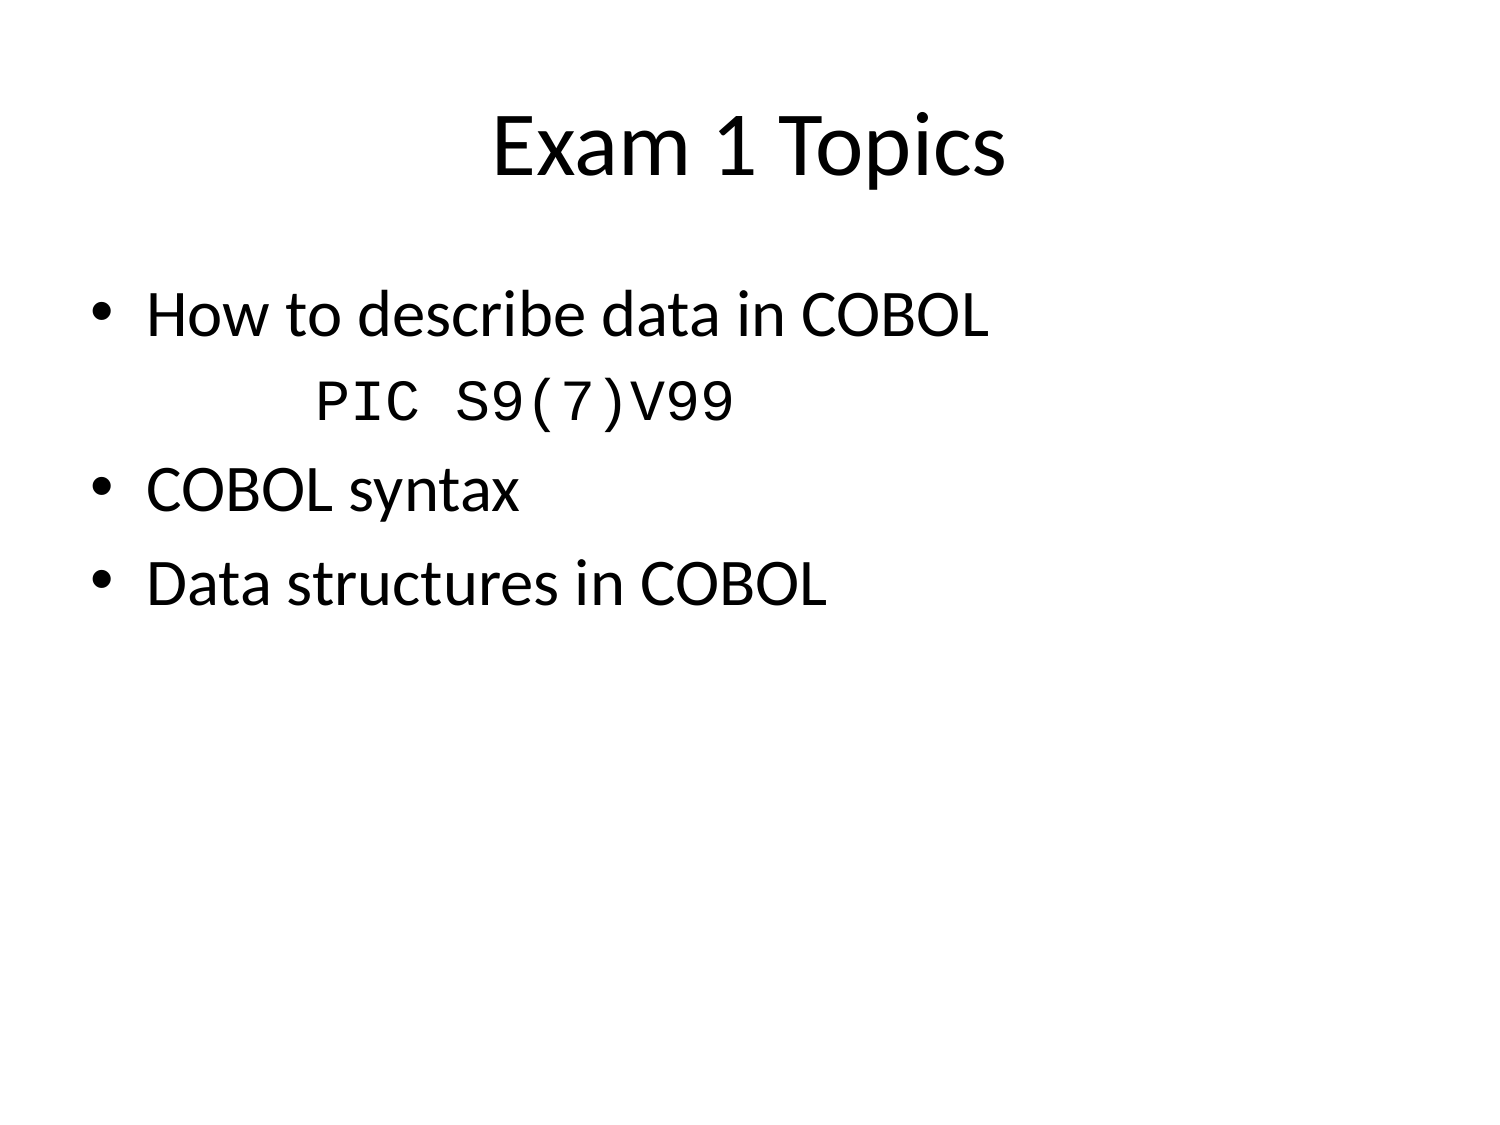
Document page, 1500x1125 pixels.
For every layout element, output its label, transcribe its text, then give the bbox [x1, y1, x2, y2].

title Exam 1 Topics [75, 45, 1425, 233]
list How to describe data in COBOL PIC S9(7)V99 COBOL syntax Data structures in COBOL [75, 262, 1425, 1005]
